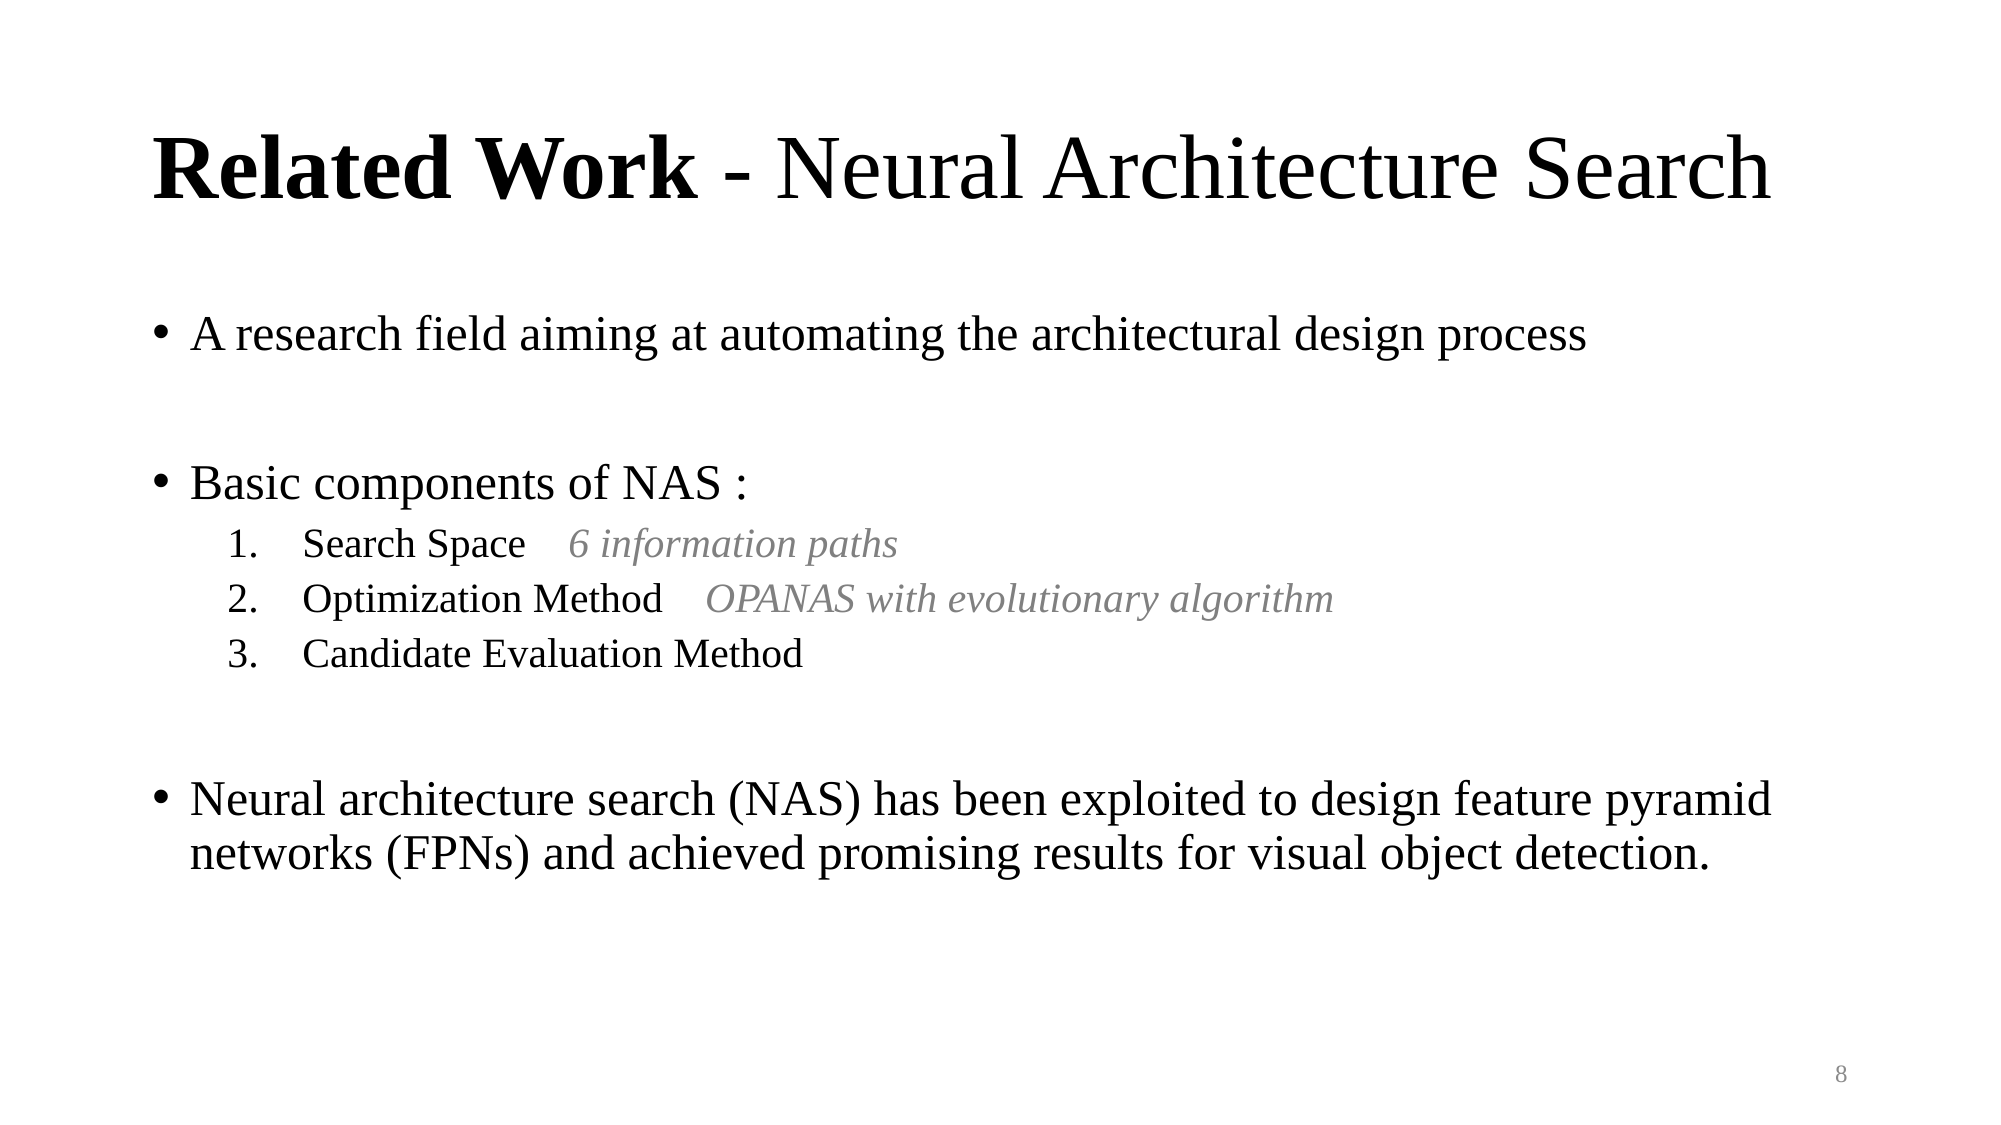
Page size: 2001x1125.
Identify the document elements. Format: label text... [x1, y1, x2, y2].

text_box A research field aiming at automating the architectural design process Basic components of NAS : Search Space 6 information paths Optimization Method OPANAS with evolutionary algorithm Candidate Evaluation Method Neural architecture search (NAS) has been exploited to design feature pyramid networks (FPNs) and achieved promising results for visual object detection. [137, 299, 1863, 1074]
title Related Work - Neural Architecture Search [137, 59, 1863, 278]
slide_number 8 [1412, 1074, 1863, 1103]
